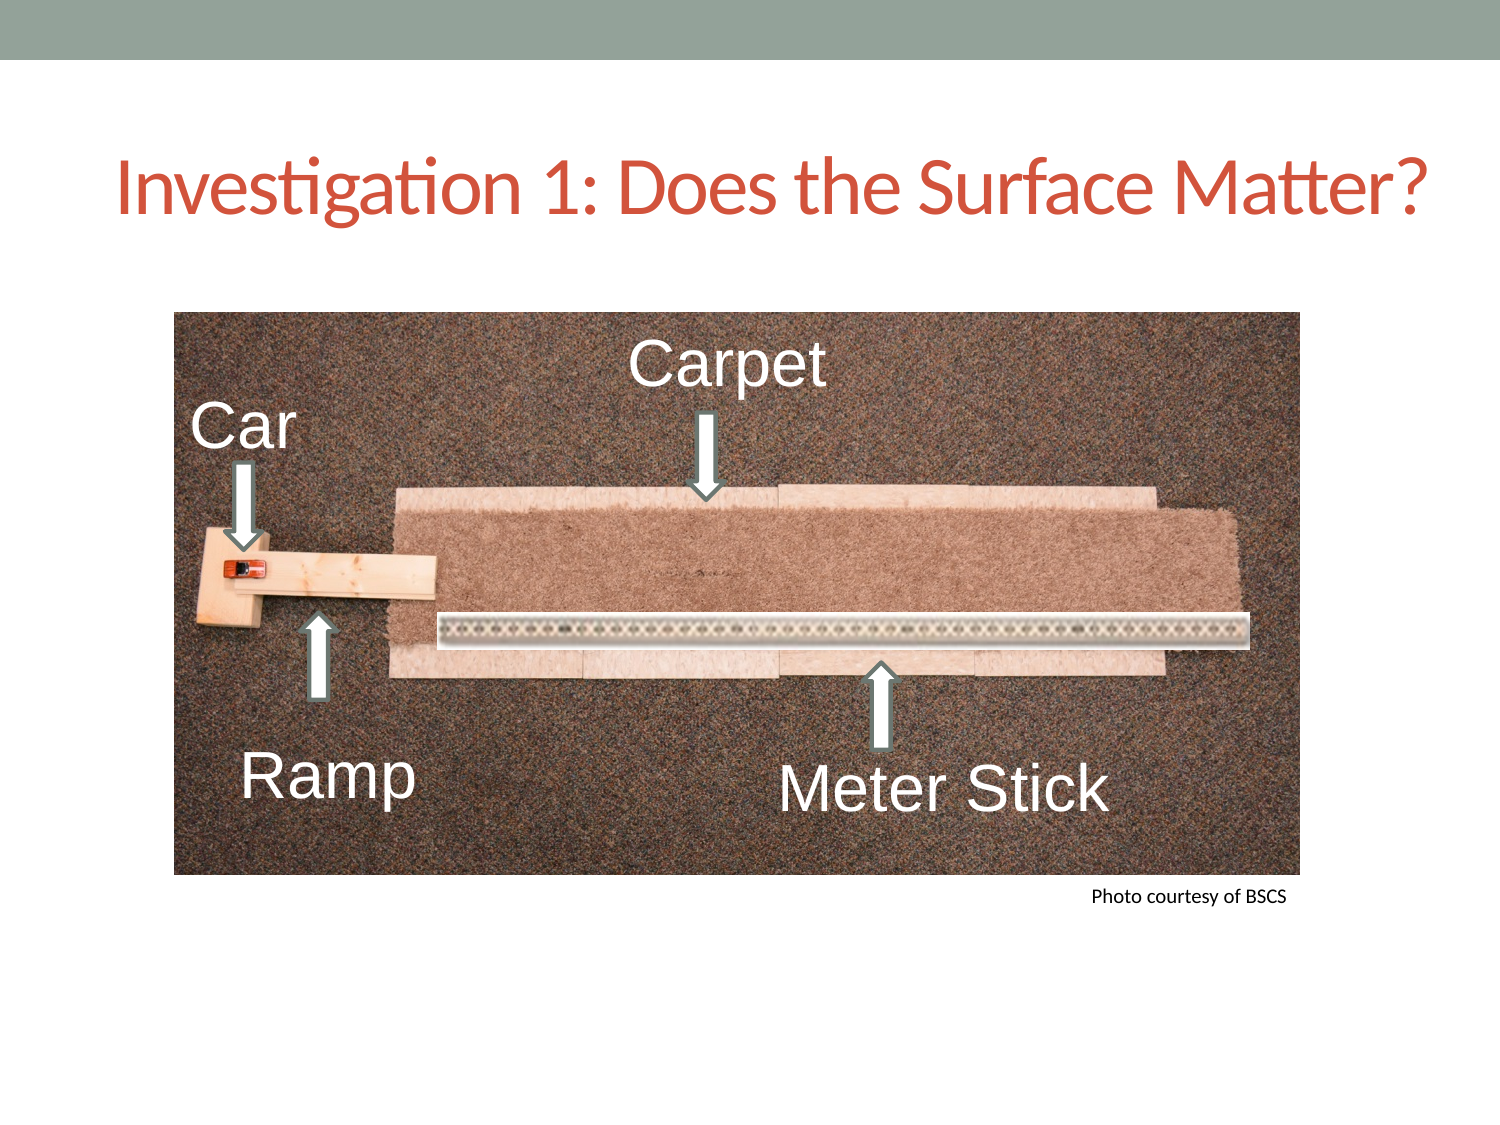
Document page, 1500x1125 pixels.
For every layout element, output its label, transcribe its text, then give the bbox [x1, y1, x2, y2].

picture [174, 312, 1301, 876]
text_box Photo courtesy of BSCS [1076, 882, 1302, 915]
title Investigation 1: Does the Surface Matter? [99, 99, 1463, 263]
